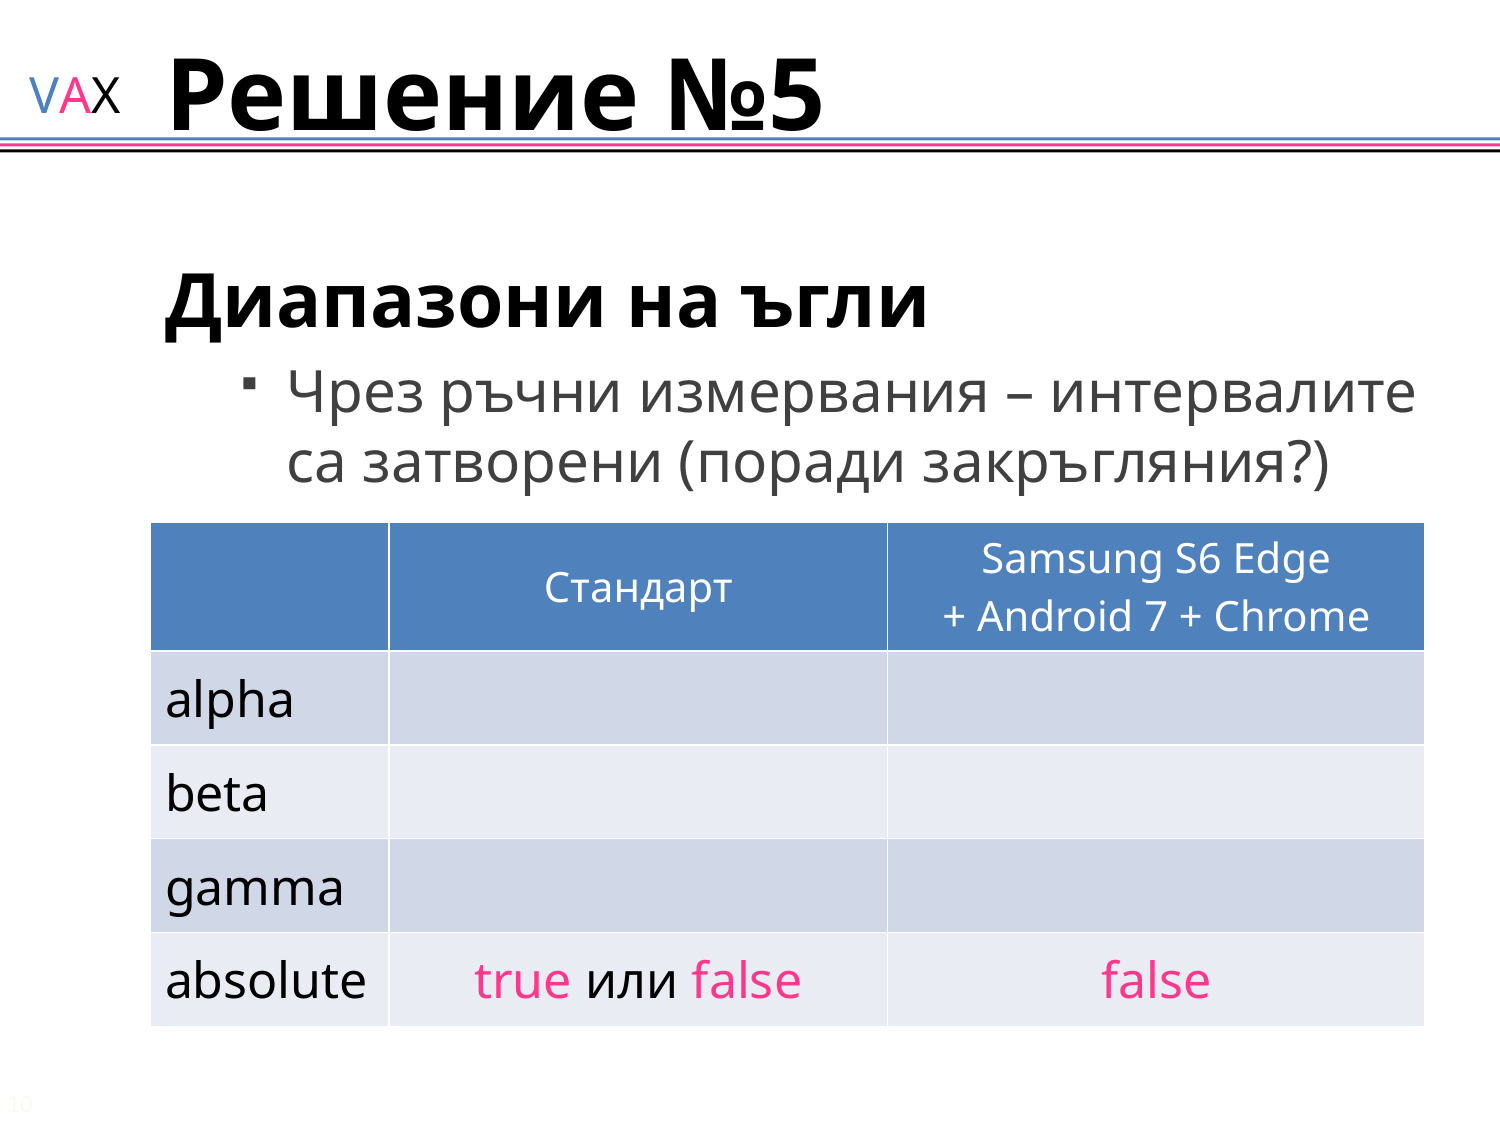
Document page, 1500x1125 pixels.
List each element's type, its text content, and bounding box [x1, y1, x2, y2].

list Диапазони на ъгли Чрез ръчни измервания – интервалите са затворени (поради закръгляния?) [150, 200, 1488, 1113]
title Решение №5 [0, 37, 1500, 144]
